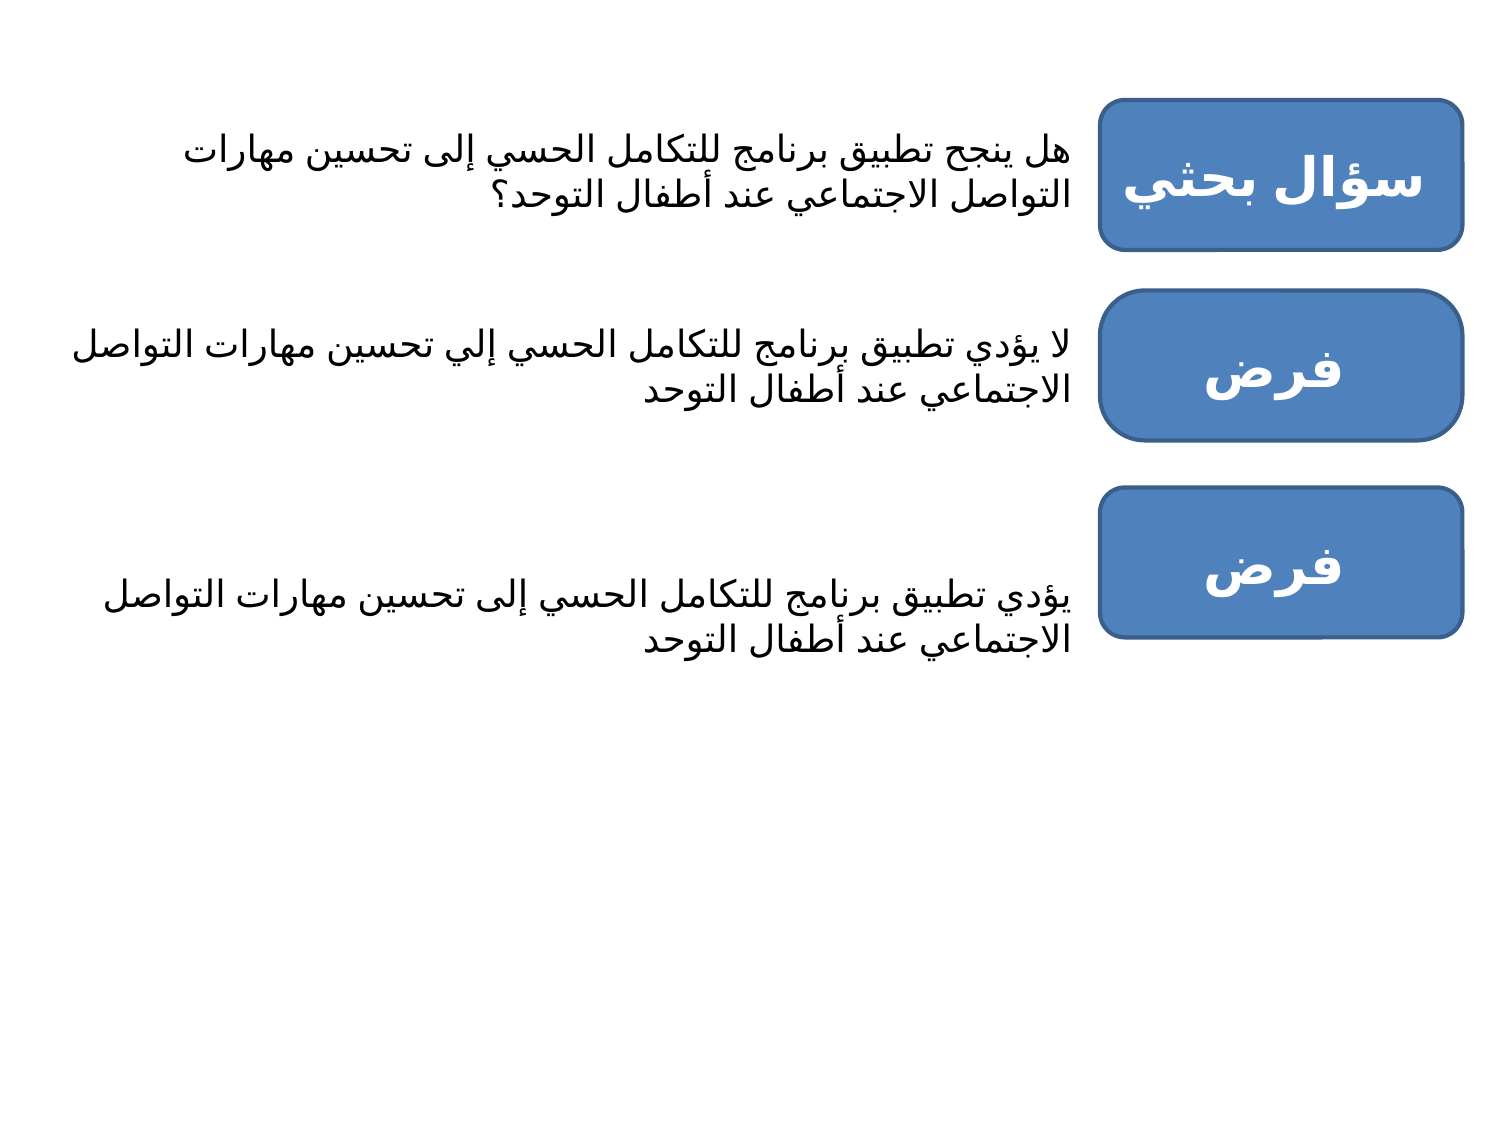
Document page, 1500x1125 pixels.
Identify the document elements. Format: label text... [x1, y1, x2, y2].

text_box يؤدي تطبيق برنامج للتكامل الحسي إلى تحسين مهارات التواصل الاجتماعي عند أطفال التوحد [37, 562, 1088, 668]
text_box فرض [1097, 485, 1465, 640]
text_box هل ينجح تطبيق برنامج للتكامل الحسي إلى تحسين مهارات التواصل الاجتماعي عند أطفال التوحد؟ [37, 118, 1088, 223]
text_box فرض [1097, 288, 1465, 443]
text_box سؤال بحثي [1097, 97, 1465, 253]
text_box لا يؤدي تطبيق برنامج للتكامل الحسي إلي تحسين مهارات التواصل الاجتماعي عند أطفال التوحد [37, 312, 1088, 418]
